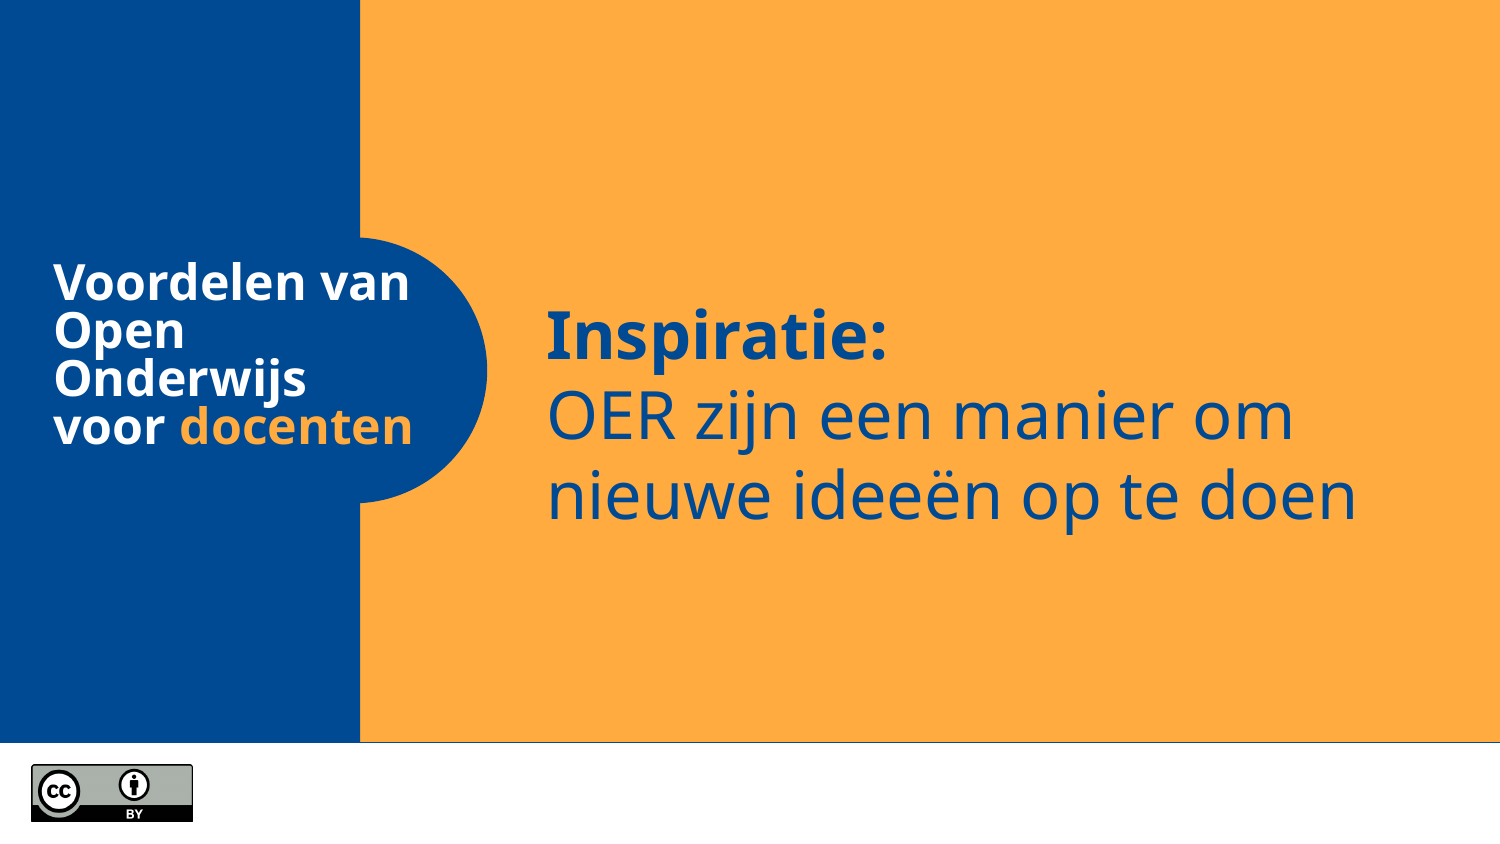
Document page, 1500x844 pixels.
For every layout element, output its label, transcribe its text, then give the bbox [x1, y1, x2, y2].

text_box [0, 750, 1500, 844]
text_box [0, 0, 361, 742]
text_box [262, 469, 443, 504]
text_box [304, 237, 401, 246]
text_box Voordelen van Open Onderwijs voor docenten [38, 246, 447, 469]
text_box Inspiratie: OER zijn een manier om nieuwe ideeën op te doen [531, 277, 1427, 679]
text_box [447, 275, 488, 466]
picture [31, 764, 193, 822]
